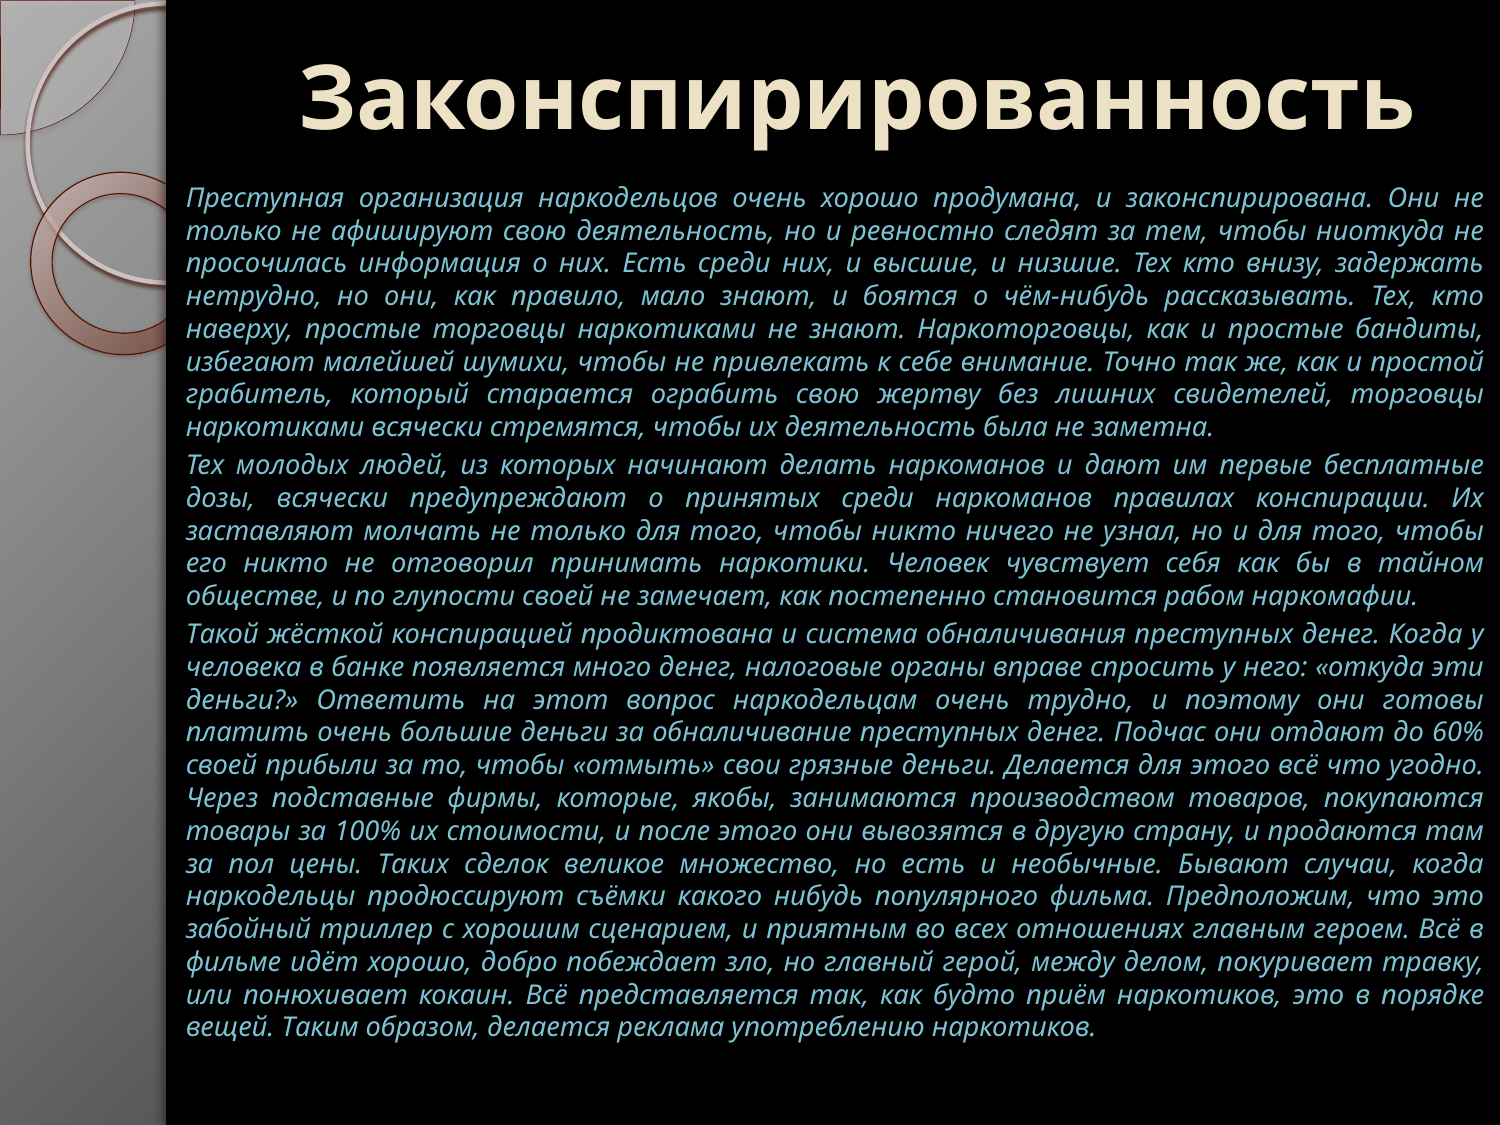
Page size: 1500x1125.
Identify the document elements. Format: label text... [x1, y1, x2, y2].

title Законспирированность [242, 0, 1473, 172]
list Преступная организация наркодельцов очень хорошо продумана, и законспирирована. Они не только не афишируют свою деятельность, но и ревностно следят за тем, чтобы ниоткуда не просочилась информация о них. Есть среди них, и высшие, и низшие. Тех кто внизу, задержать нетрудно, но они, как правило, мало знают, и боятся о чём-нибудь рассказывать. Тех, кто наверху, простые торговцы наркотиками не знают. Наркоторговцы, как и простые бандиты, избегают малейшей шумихи, чтобы не привлекать к себе внимание. Точно так же, как и простой грабитель, который старается ограбить свою жертву без лишних свидетелей, торговцы наркотиками всячески стремятся, чтобы их деятельность была не заметна. Тех молодых людей, из которых начинают делать наркоманов и дают им первые бесплатные дозы, всячески предупреждают о принятых среди наркоманов правилах конспирации. Их заставляют молчать не только для того, чтобы никто ничего не узнал, но и для того, чтобы его никто не отговорил принимать наркотики. Человек чувствует себя как бы в тайном обществе, и по глупости своей не замечает, как постепенно становится рабом наркомафии. Такой жёсткой конспирацией продиктована и система обналичивания преступных денег. Когда у человека в банке появляется много денег, налоговые органы вправе спросить у него: «откуда эти деньги?» Ответить на этот вопрос наркодельцам очень трудно, и поэтому они готовы платить очень большие деньги за обналичивание преступных денег. Подчас они отдают до 60% своей прибыли за то, чтобы «отмыть» свои грязные деньги. Делается для этого всё что угодно. Через подставные фирмы, которые, якобы, занимаются производством товаров, покупаются товары за 100% их стоимости, и после этого они вывозятся в другую страну, и продаются там за пол цены. Таких сделок великое множество, но есть и необычные. Бывают случаи, когда наркодельцы продюссируют съёмки какого нибудь популярного фильма. Предположим, что это забойный триллер с хорошим сценарием, и приятным во всех отношениях главным героем. Всё в фильме идёт хорошо, добро побеждает зло, но главный герой, между делом, покуривает травку, или понюхивает кокаин. Всё представляется так, как будто приём наркотиков, это в порядке вещей. Таким образом, делается реклама употреблению наркотиков. [159, 172, 1500, 1125]
